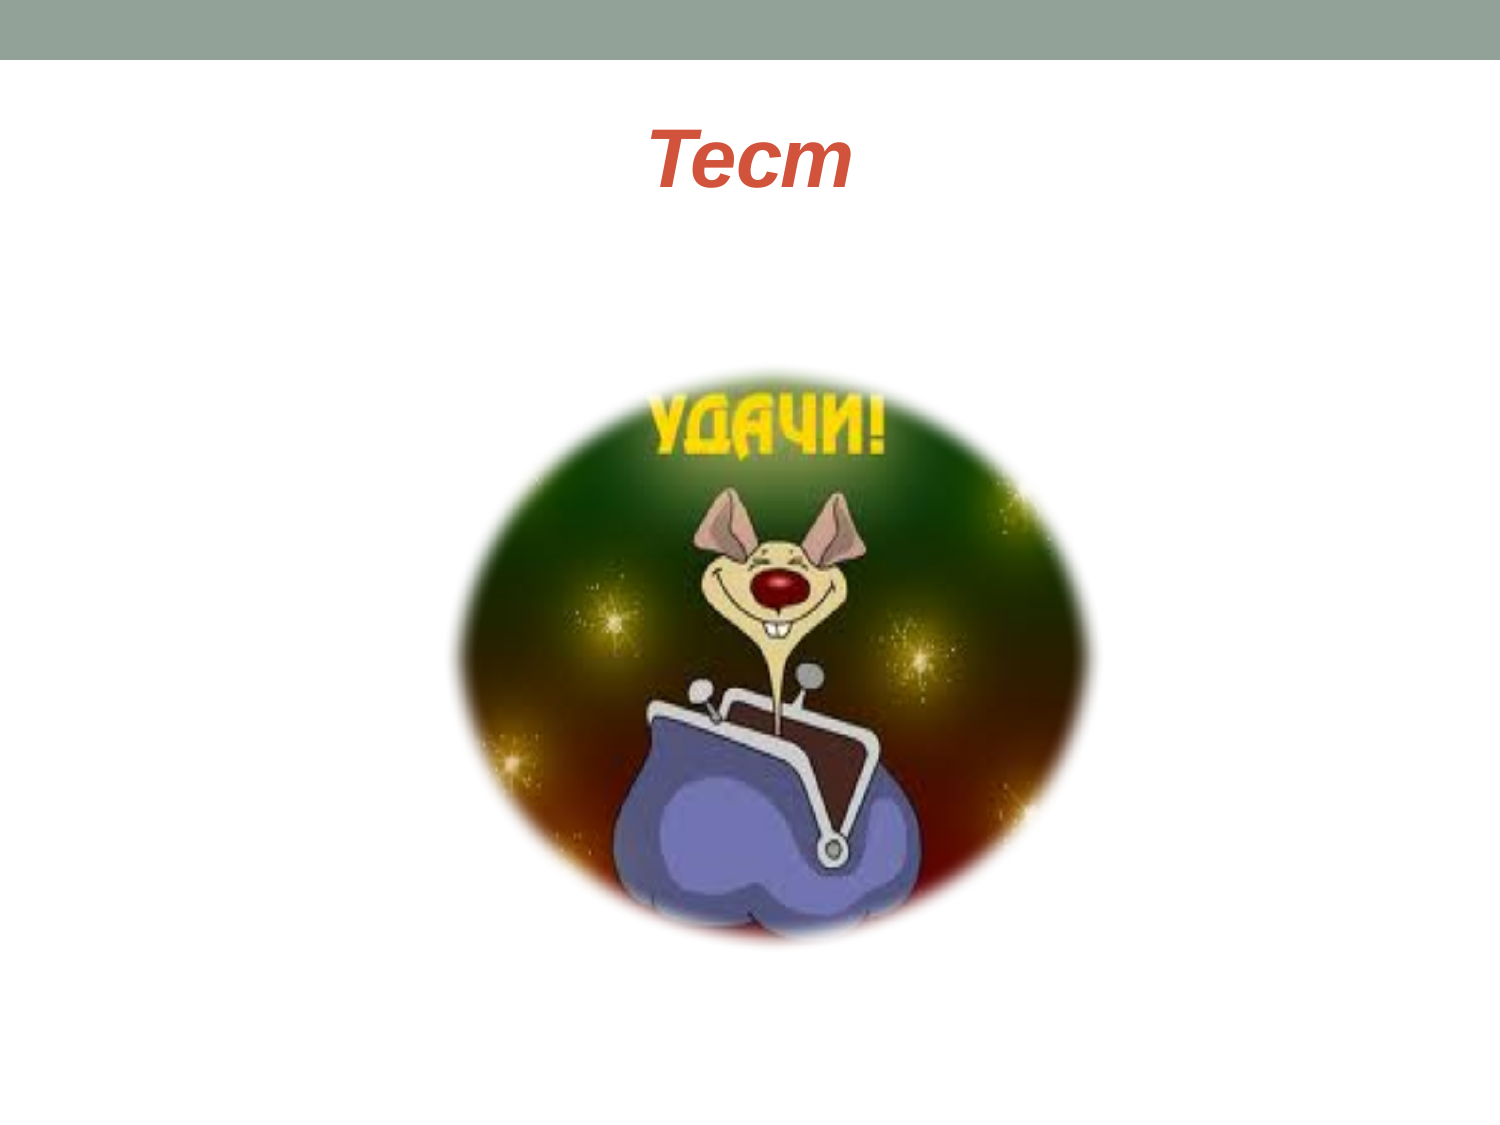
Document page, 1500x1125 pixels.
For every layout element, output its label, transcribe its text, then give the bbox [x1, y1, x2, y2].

title Тест [75, 87, 1425, 421]
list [442, 361, 1105, 953]
